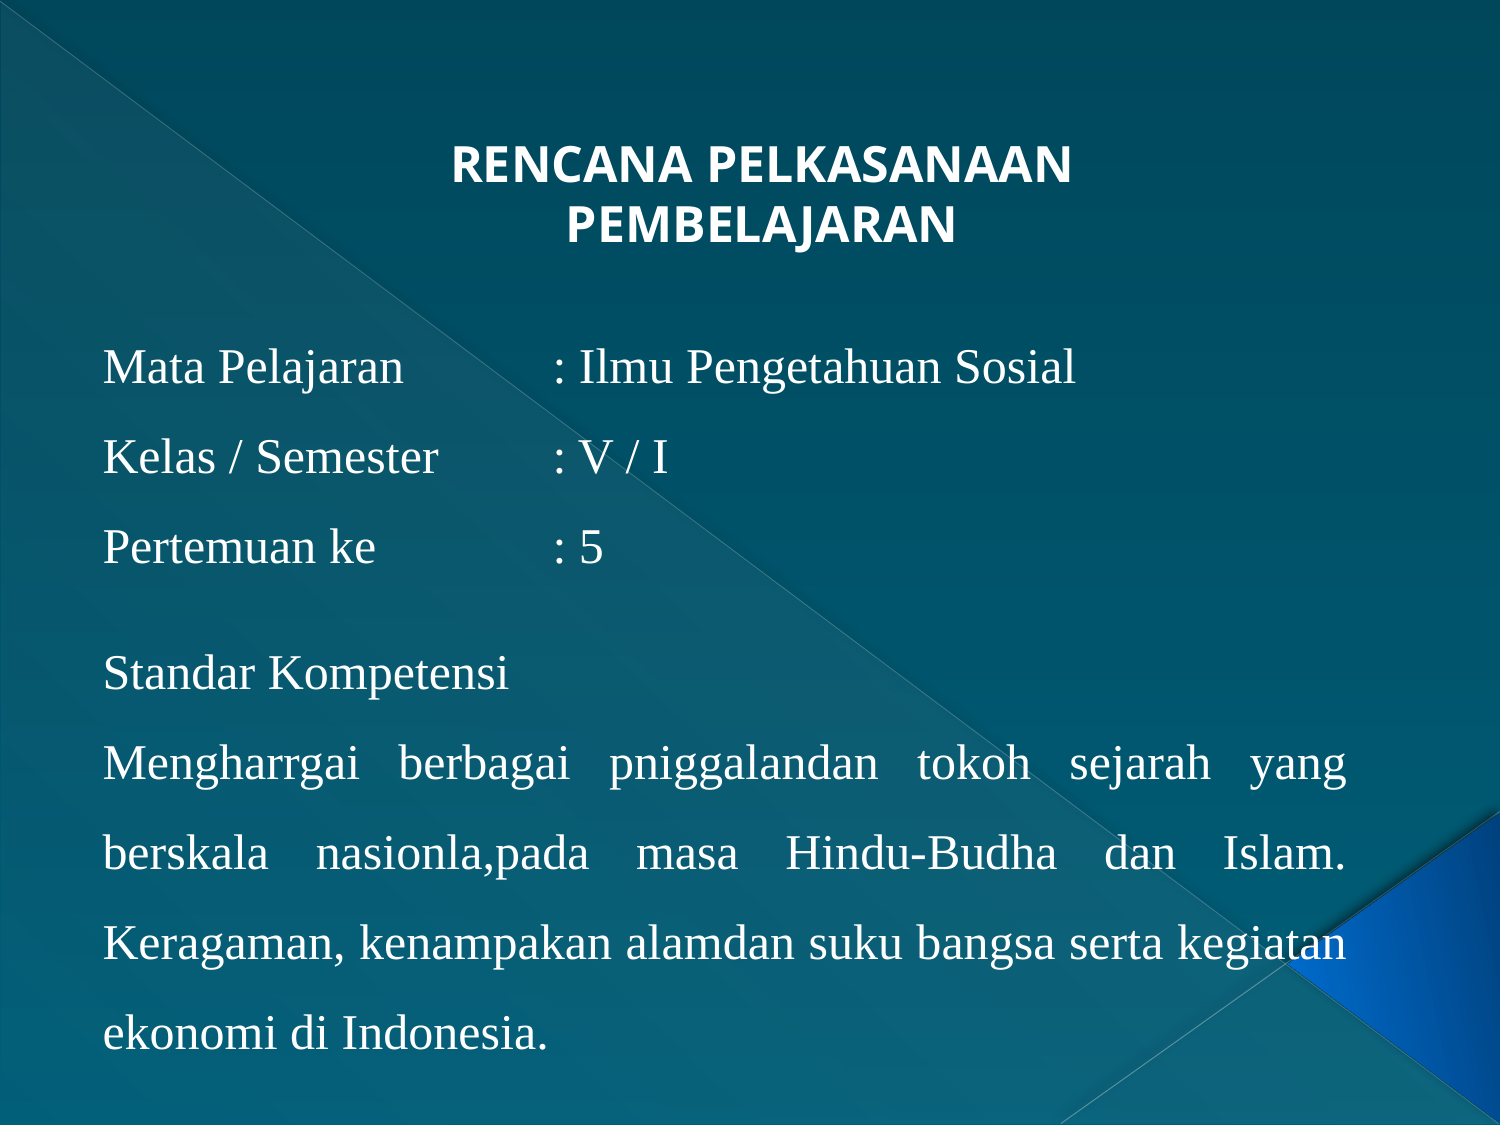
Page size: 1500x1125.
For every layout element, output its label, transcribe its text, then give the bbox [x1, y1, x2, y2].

text_box Mata Pelajaran : Ilmu Pengetahuan Sosial Kelas / Semester : V / I Pertemuan ke : 5 [87, 295, 1138, 581]
text_box Standar Kompetensi Mengharrgai berbagai pniggalandan tokoh sejarah yang berskala nasionla,pada masa Hindu-Budha dan Islam. Keragaman, kenampakan alamdan suku bangsa serta kegiatan ekonomi di Indonesia. [87, 602, 1363, 1068]
text_box RENCANA PELKASANAAN PEMBELAJARAN [275, 124, 1250, 260]
